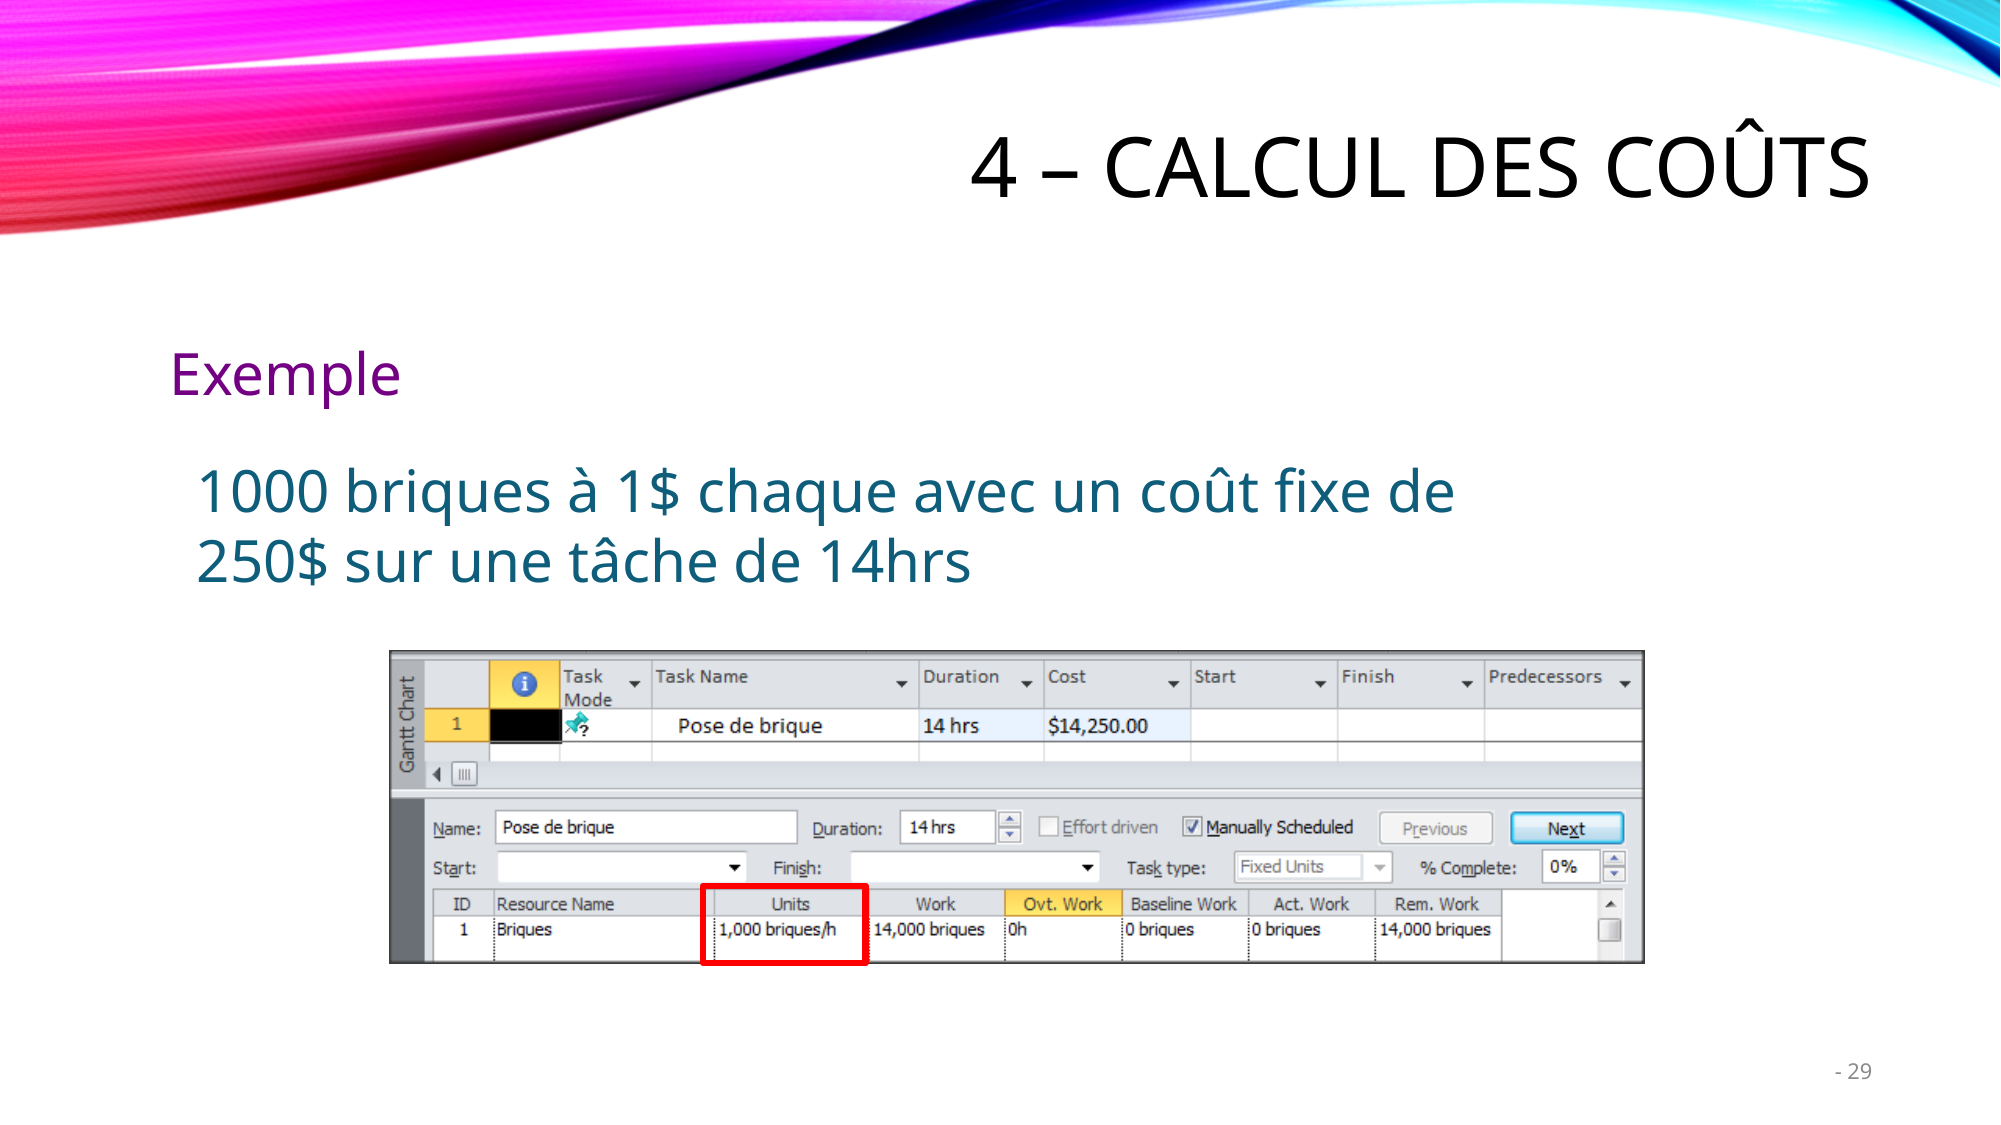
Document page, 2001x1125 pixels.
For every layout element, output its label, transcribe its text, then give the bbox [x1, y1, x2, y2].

text_box 1000 briques à 1$ chaque avec un coût fixe de 250$ sur une tâche de 14hrs [182, 446, 1604, 602]
slide_number 29 [1808, 1042, 1888, 1103]
picture [1890, 0, 2000, 75]
picture [1910, 0, 2000, 45]
text_box Exemple [154, 259, 1841, 415]
picture [0, 0, 2000, 237]
picture [388, 650, 1646, 964]
title 4 – Calcul des coûts [638, 64, 1888, 277]
